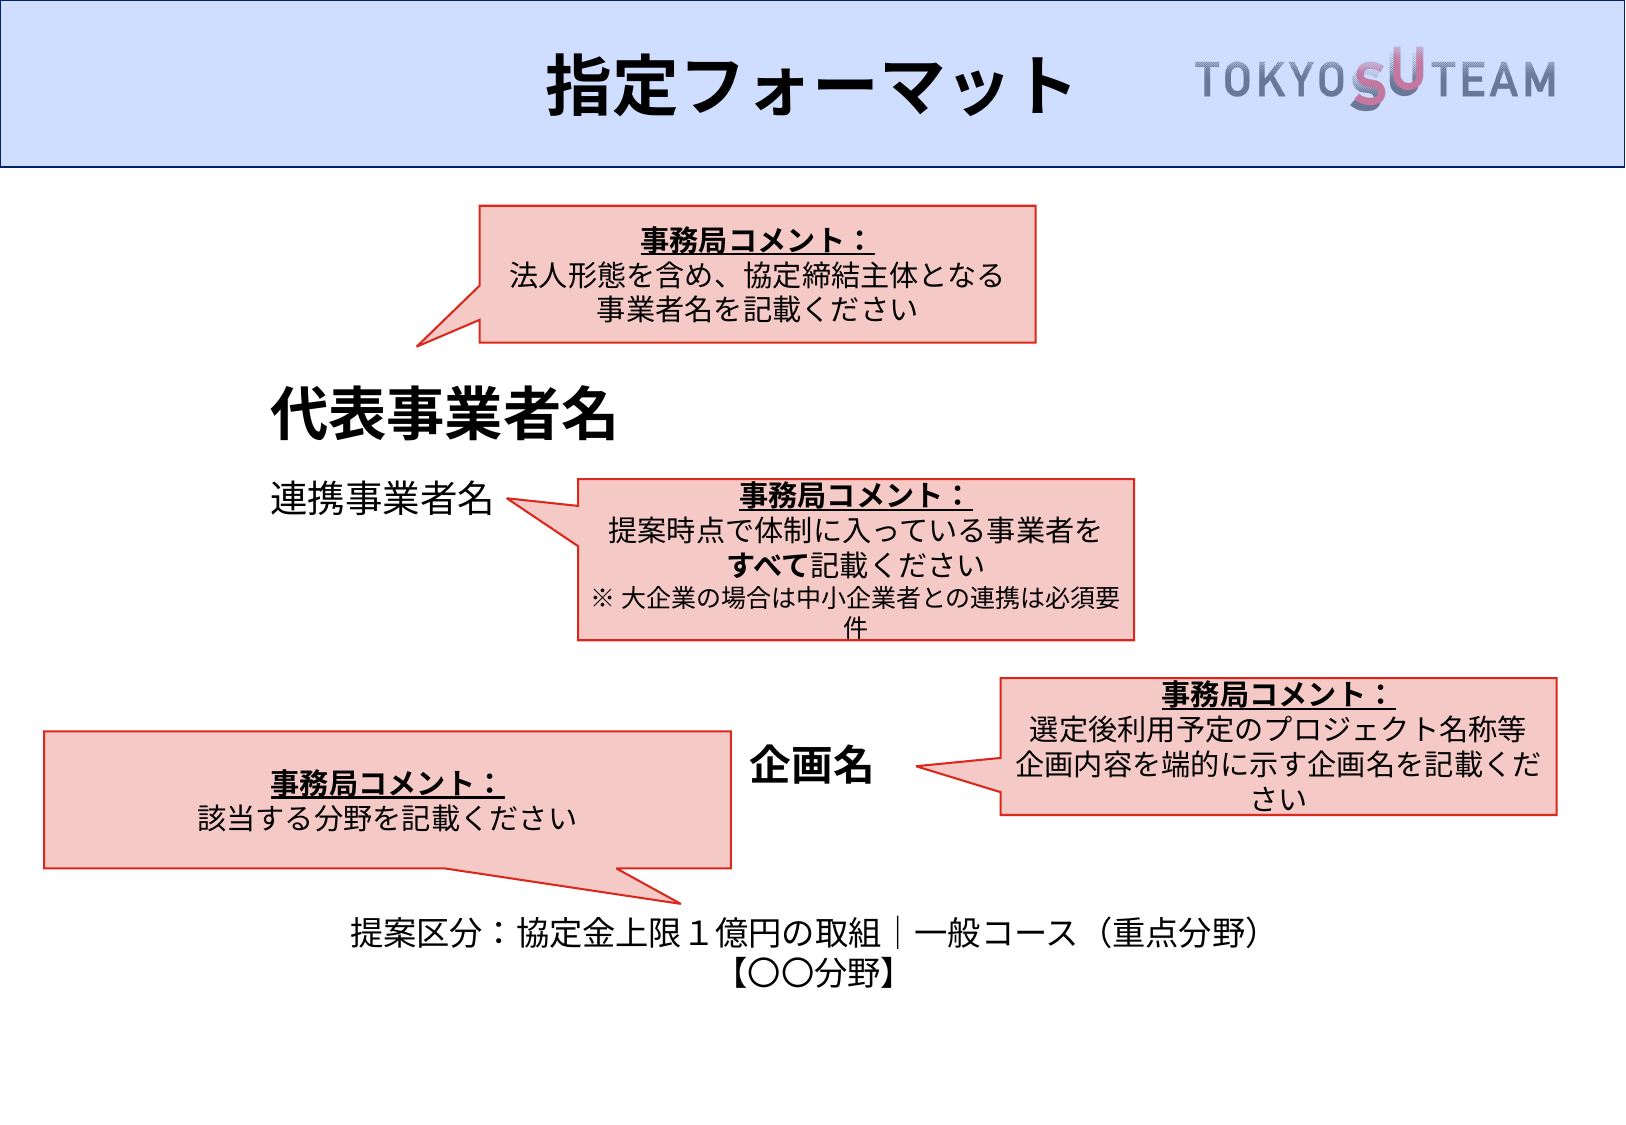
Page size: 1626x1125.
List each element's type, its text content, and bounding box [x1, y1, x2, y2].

text_box 企画名 [270, 687, 1000, 789]
text_box 事務局コメント： 選定後利用予定のプロジェクト名称等 企画内容を端的に示す企画名を記載ください [916, 678, 1557, 816]
text_box 事務局コメント： 提案時点で体制に入っている事業者を すべて記載ください ※大企業の場合は中小企業者との連携は必須要件 [506, 479, 1135, 641]
text_box 連携事業者名 [270, 475, 1355, 569]
title 代表事業者名 [270, 345, 1355, 447]
text_box 事務局コメント： 該当する分野を記載ください [44, 731, 731, 904]
text_box 事務局コメント： 法人形態を含め、協定締結主体となる 事業者名を記載ください [416, 205, 1036, 347]
picture [1194, 45, 1557, 115]
text_box 提案区分：協定金上限１億円の取組｜一般コース（重点分野） 【〇〇分野】 [208, 907, 1421, 997]
text_box 指定フォーマット [0, 0, 1625, 167]
